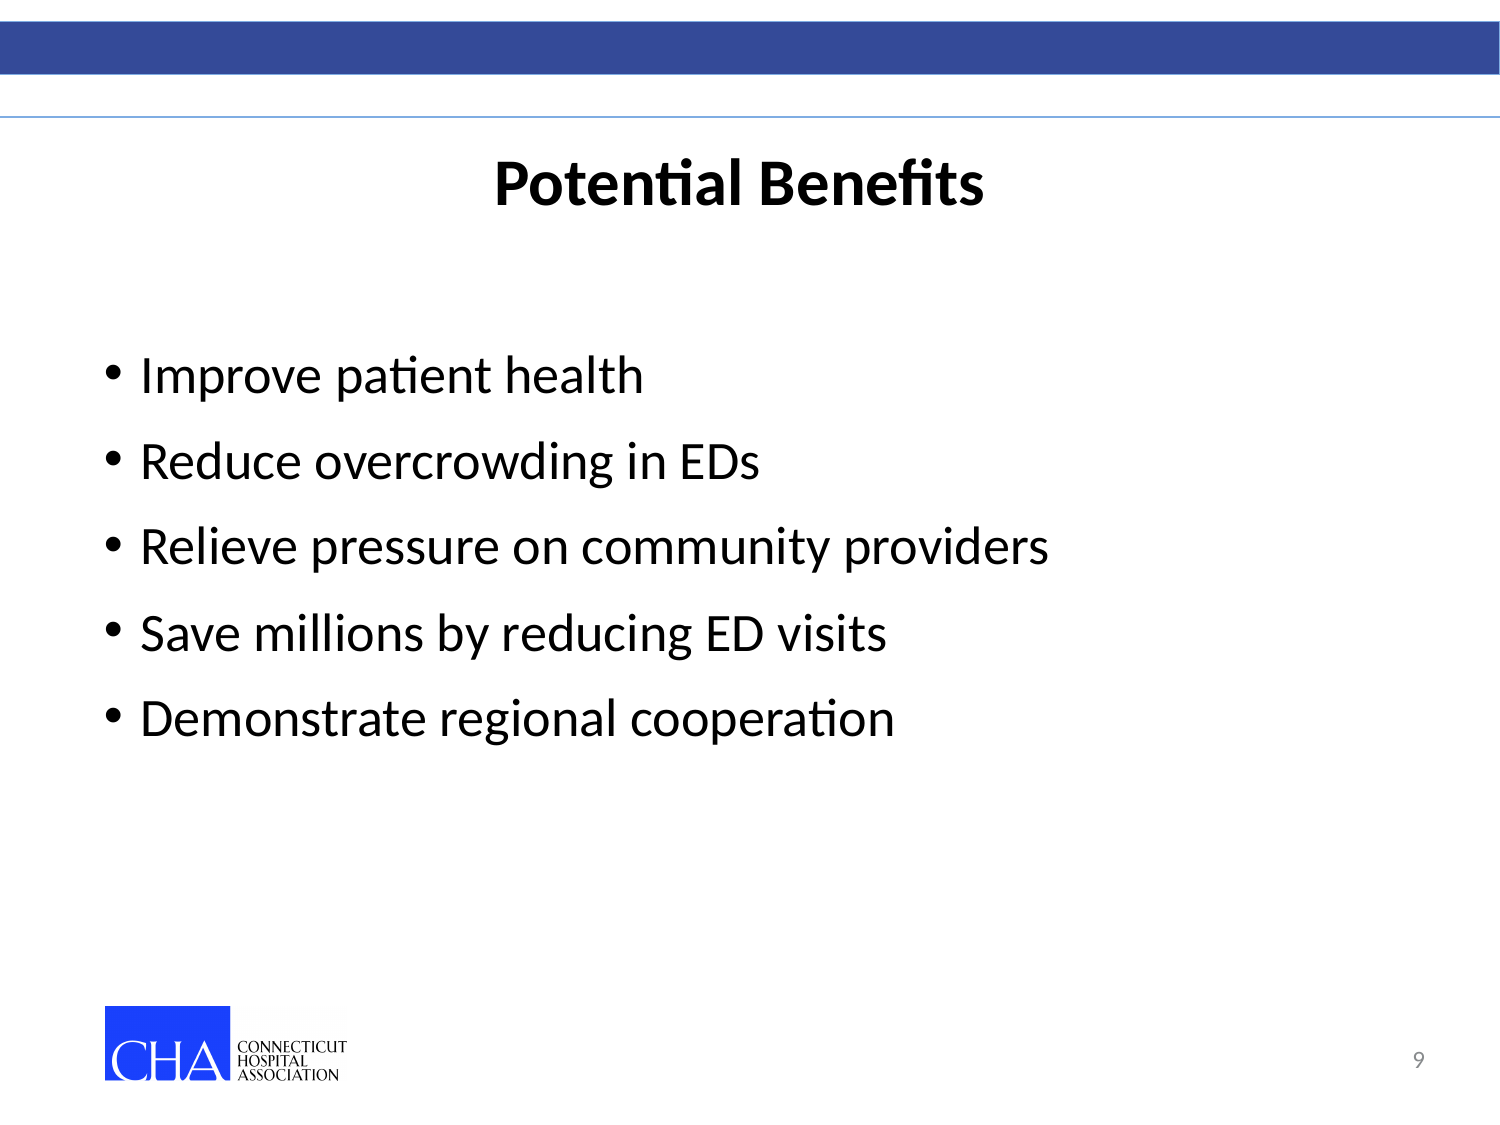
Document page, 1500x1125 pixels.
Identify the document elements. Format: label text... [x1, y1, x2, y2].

list Improve patient health Reduce overcrowding in EDs Relieve pressure on community providers Save millions by reducing ED visits Demonstrate regional cooperation [102, 331, 1393, 916]
title Potential Benefits [102, 140, 1393, 222]
picture [105, 1006, 347, 1081]
